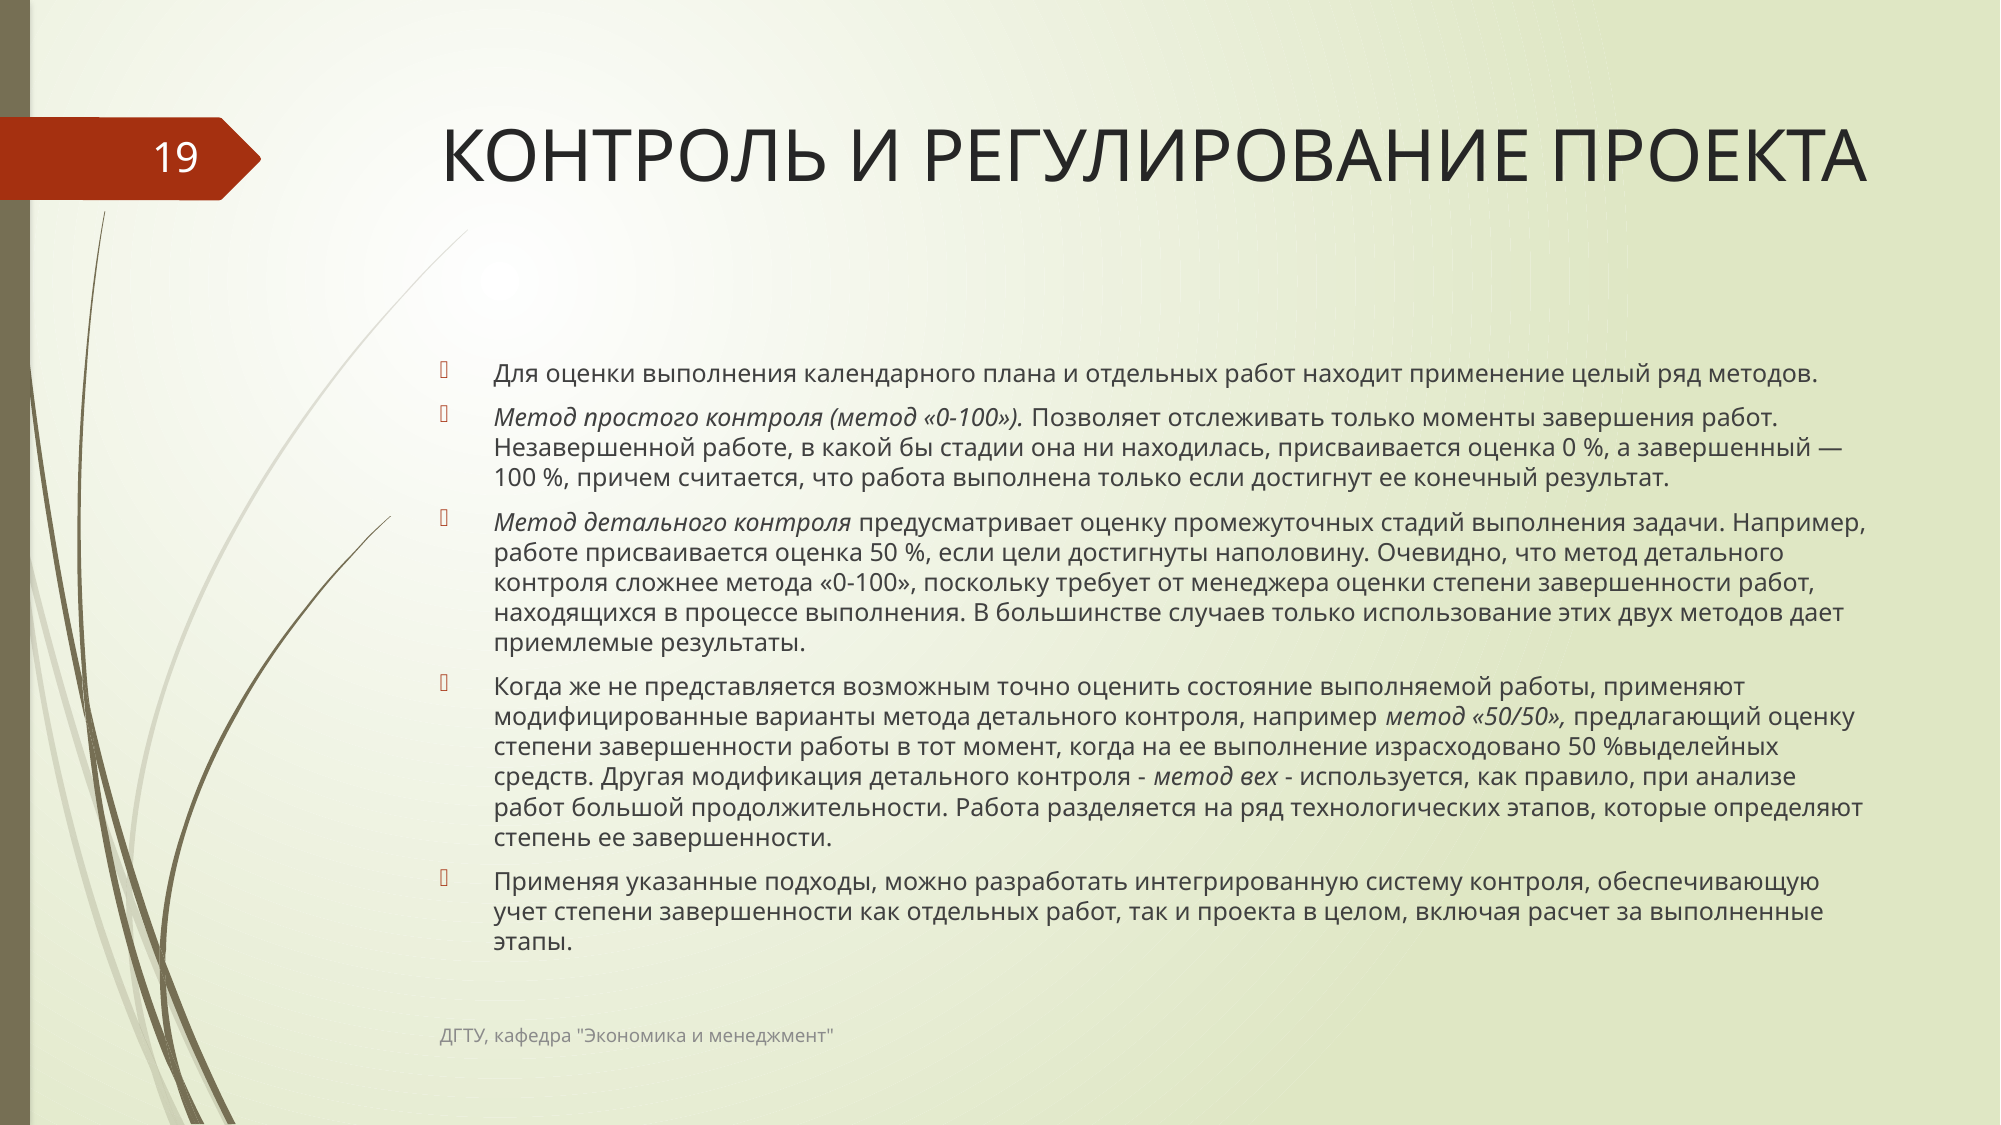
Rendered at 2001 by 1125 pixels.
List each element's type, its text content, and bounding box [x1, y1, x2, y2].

footer ДГТУ, кафедра "Экономика и менеджмент" [424, 1006, 1675, 1067]
slide_number 19 [87, 129, 216, 190]
list Для оценки выполнения календарного плана и отдельных работ находит применение целый ряд методов. Метод простого контроля (метод «0-100»). Позволяет отслеживать только моменты завершения работ. Незавершенной работе, в какой бы стадии она ни находилась, присваивается оценка 0 %, а завершенный — 100 %, причем считается, что работа выполнена только если достигнут ее конечный результат. Метод детального контроля предусматривает оценку промежуточных стадий выполнения задачи. Например, работе присваивается оценка 50 %, если цели достигнуты наполовину. Очевидно, что метод детального контроля сложнее метода «0-100», поскольку требует от менеджера оценки степени завершенности работ, находящихся в процессе выполнения. В большинстве случаев только использование этих двух методов дает приемлемые результаты. Когда же не представляется возможным точно оценить состояние выполняемой работы, применяют модифицированные варианты метода детального контроля, например метод «50/50», предлагающий оценку степени завершенности работы в тот момент, когда на ее выполнение израсходовано 50 %выделейных средств. Другая модификация детального контроля - метод вех - используется, как правило, при анализе работ большой продолжительности. Работа разделяется на ряд технологических этапов, которые определяют степень ее завершенности. Применяя указанные подходы, можно разработать интегрированную систему контроля, обеспечивающую учет степени завершенности как отдельных работ, так и проекта в целом, включая расчет за выполненные этапы. [424, 350, 1888, 970]
title КОНТРОЛЬ И РЕГУЛИРОВАНИЕ ПРОЕКТА [425, 102, 1888, 313]
